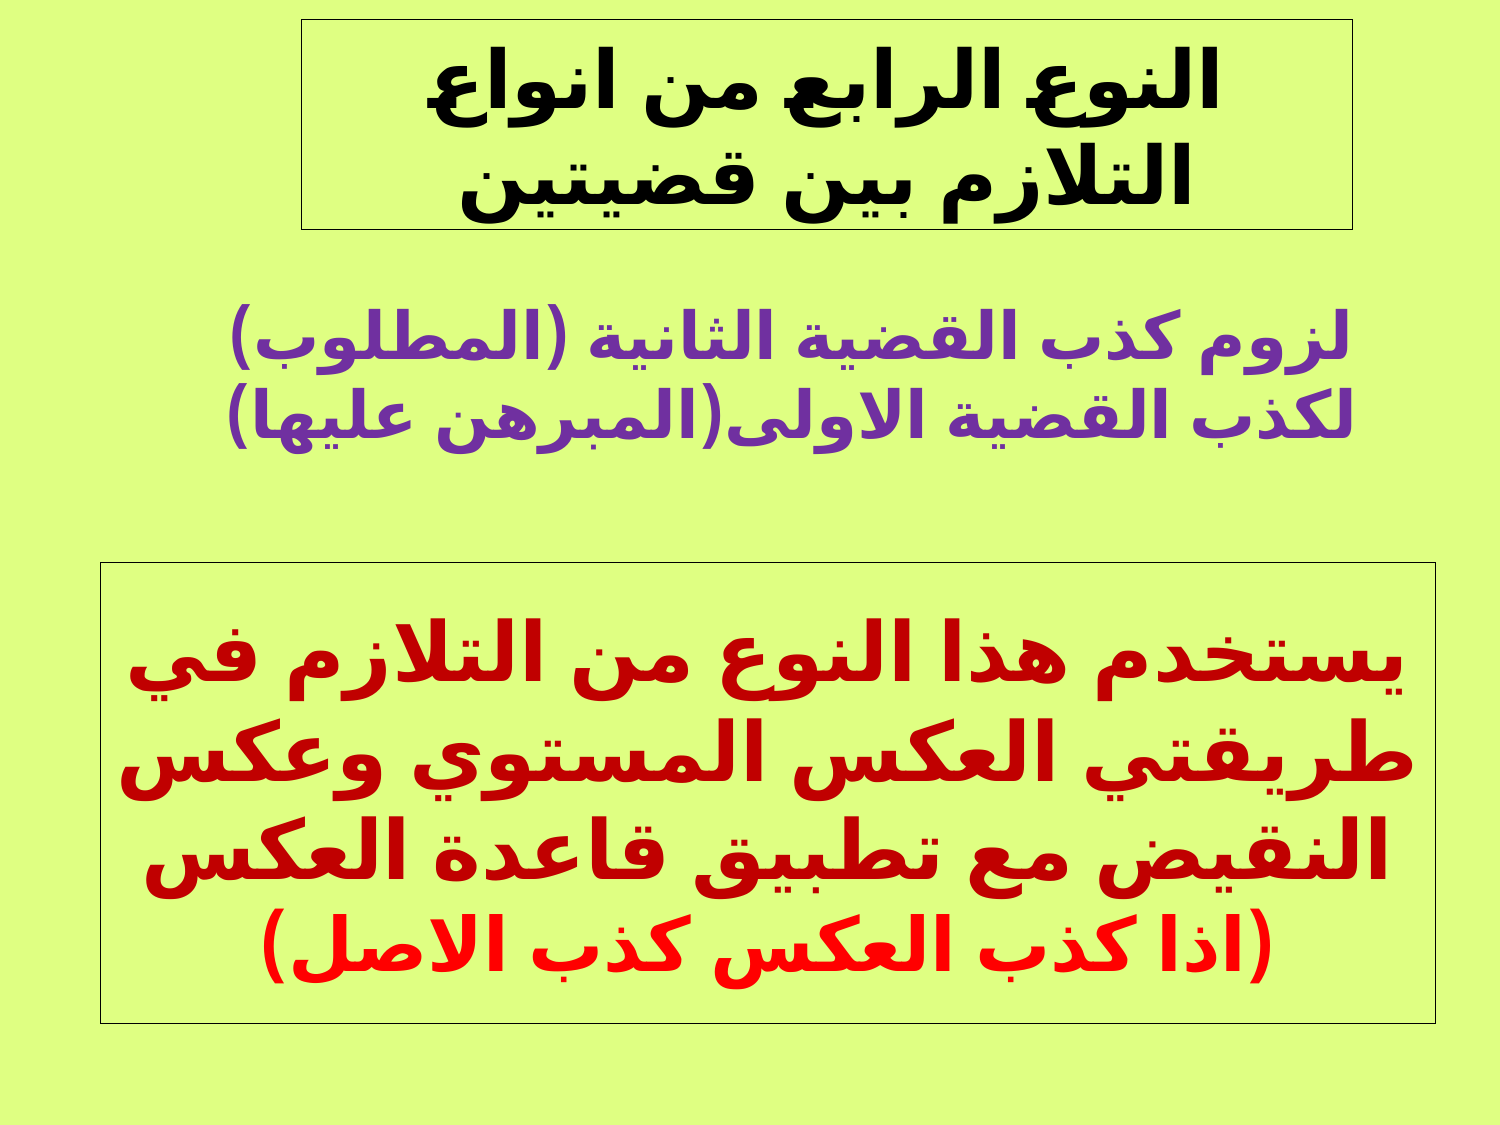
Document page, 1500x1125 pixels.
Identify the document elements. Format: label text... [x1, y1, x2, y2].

text_box يستخدم هذا النوع من التلازم في طريقتي العكس المستوي وعكس النقيض مع تطبيق قاعدة العكس (اذا كذب العكس كذب الاصل) [100, 562, 1436, 1024]
title النوع الرابع من انواع التلازم بين قضيتين [301, 19, 1353, 230]
text_box لزوم كذب القضية الثانية (المطلوب) لكذب القضية الاولى(المبرهن عليها) [206, 278, 1376, 466]
